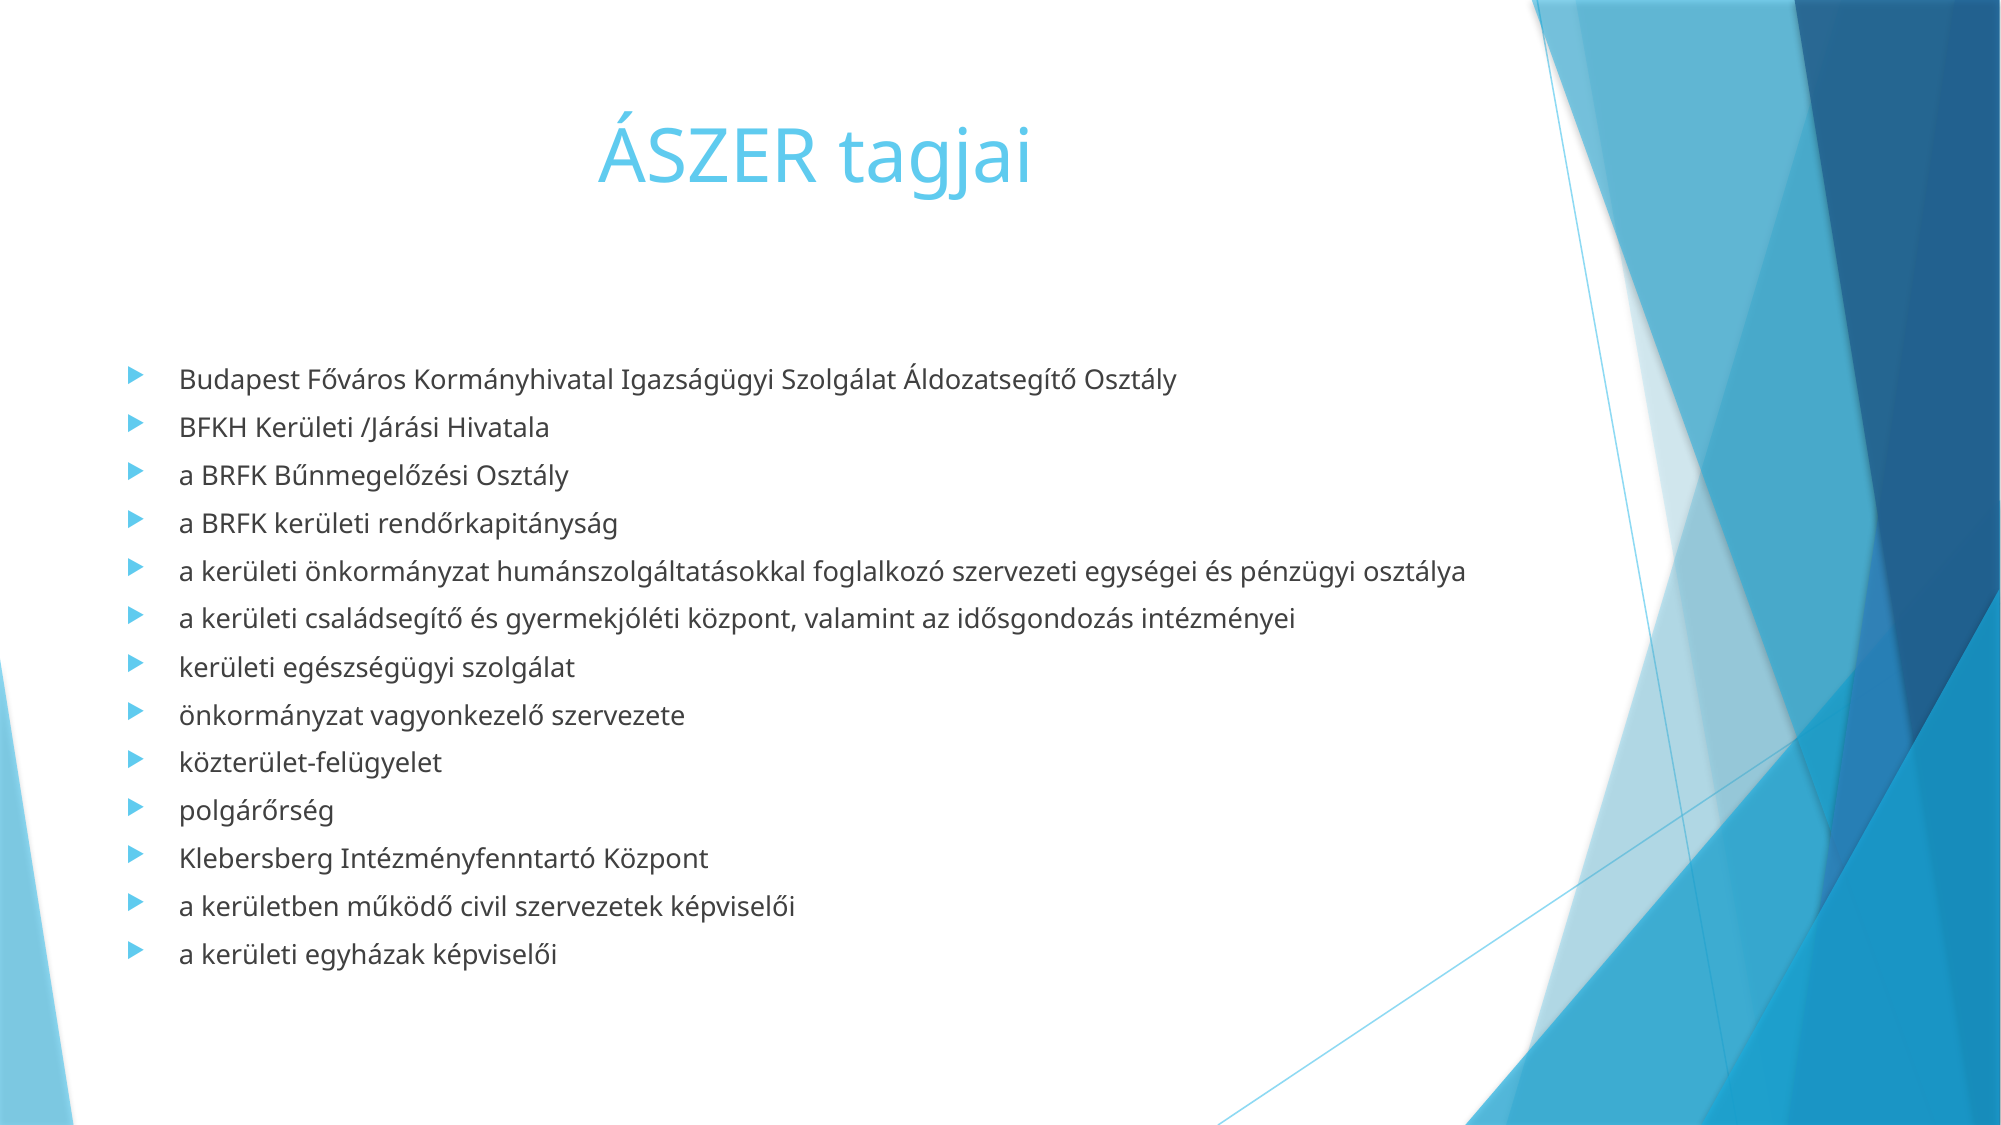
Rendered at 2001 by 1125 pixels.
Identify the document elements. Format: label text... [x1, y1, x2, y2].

title ÁSZER tagjai [111, 99, 1522, 317]
list Budapest Főváros Kormányhivatal Igazságügyi Szolgálat Áldozatsegítő Osztály BFKH Kerületi /Járási Hivatala a BRFK Bűnmegelőzési Osztály a BRFK kerületi rendőrkapitányság a kerületi önkormányzat humánszolgáltatásokkal foglalkozó szervezeti egységei és pénzügyi osztálya a kerületi családsegítő és gyermekjóléti központ, valamint az idősgondozás intézményei kerületi egészségügyi szolgálat önkormányzat vagyonkezelő szervezete közterület-felügyelet polgárőrség Klebersberg Intézményfenntartó Központ a kerületben működő civil szervezetek képviselői a kerületi egyházak képviselői [111, 354, 1522, 992]
